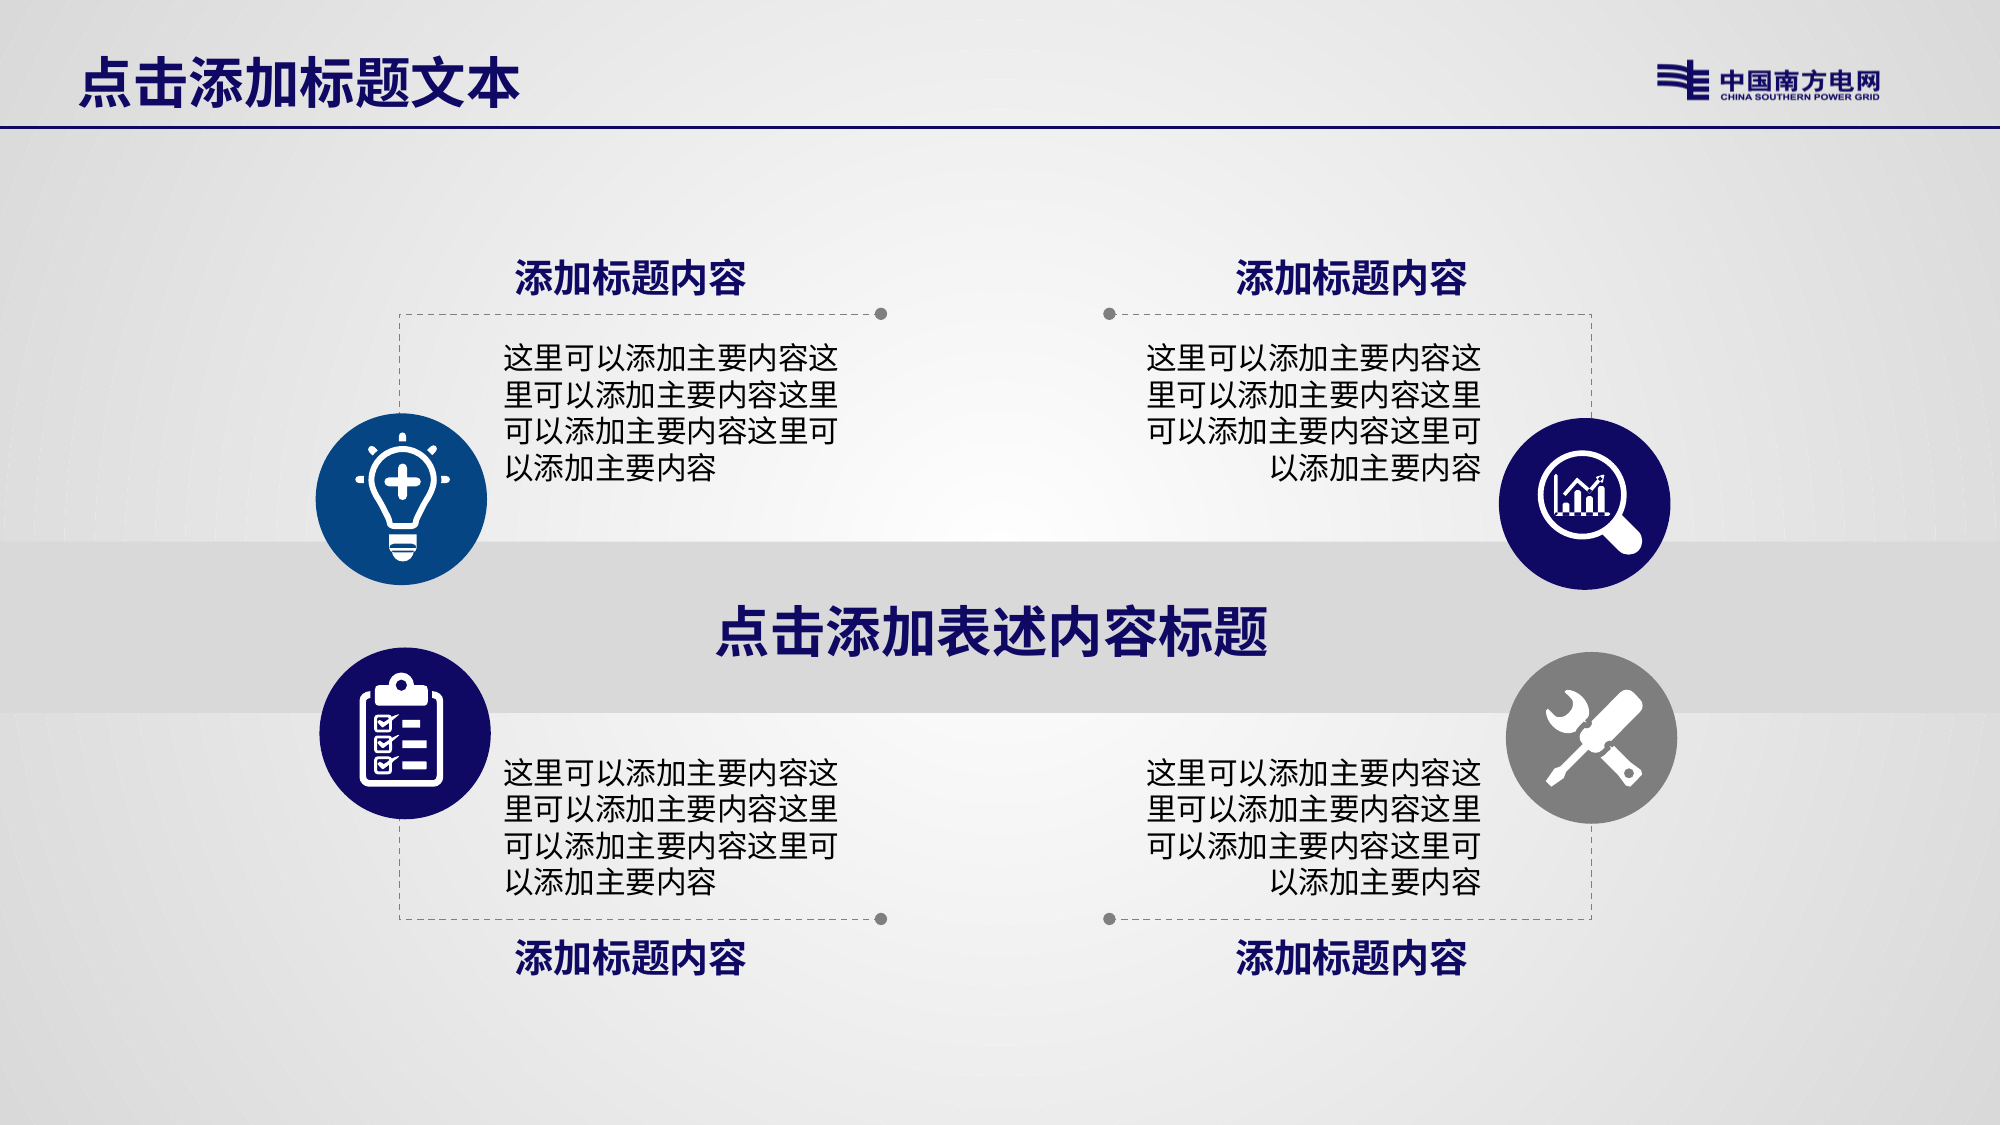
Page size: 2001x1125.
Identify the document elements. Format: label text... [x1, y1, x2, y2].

text_box 添加标题内容 [501, 246, 763, 307]
text_box 点击添加表述内容标题 [701, 590, 1284, 671]
text_box 点击添加标题文本 [63, 40, 537, 122]
picture [1634, 40, 1920, 124]
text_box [319, 647, 491, 820]
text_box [1505, 651, 1678, 824]
text_box 这里可以添加主要内容这里可以添加主要内容这里可以添加主要内容这里可以添加主要内容 [490, 746, 875, 907]
text_box 这里可以添加主要内容这里可以添加主要内容这里可以添加主要内容这里可以添加主要内容 [1110, 332, 1496, 493]
text_box 这里可以添加主要内容这里可以添加主要内容这里可以添加主要内容这里可以添加主要内容 [1110, 746, 1496, 907]
text_box 这里可以添加主要内容这里可以添加主要内容这里可以添加主要内容这里可以添加主要内容 [490, 332, 875, 493]
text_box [1498, 418, 1671, 590]
text_box [1103, 307, 1593, 418]
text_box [315, 413, 488, 586]
text_box [399, 820, 888, 926]
text_box 添加标题内容 [501, 927, 763, 988]
text_box 添加标题内容 [1219, 927, 1482, 988]
text_box [1103, 824, 1592, 926]
text_box [399, 307, 888, 413]
text_box 添加标题内容 [1219, 246, 1482, 307]
text_box [0, 541, 2000, 713]
